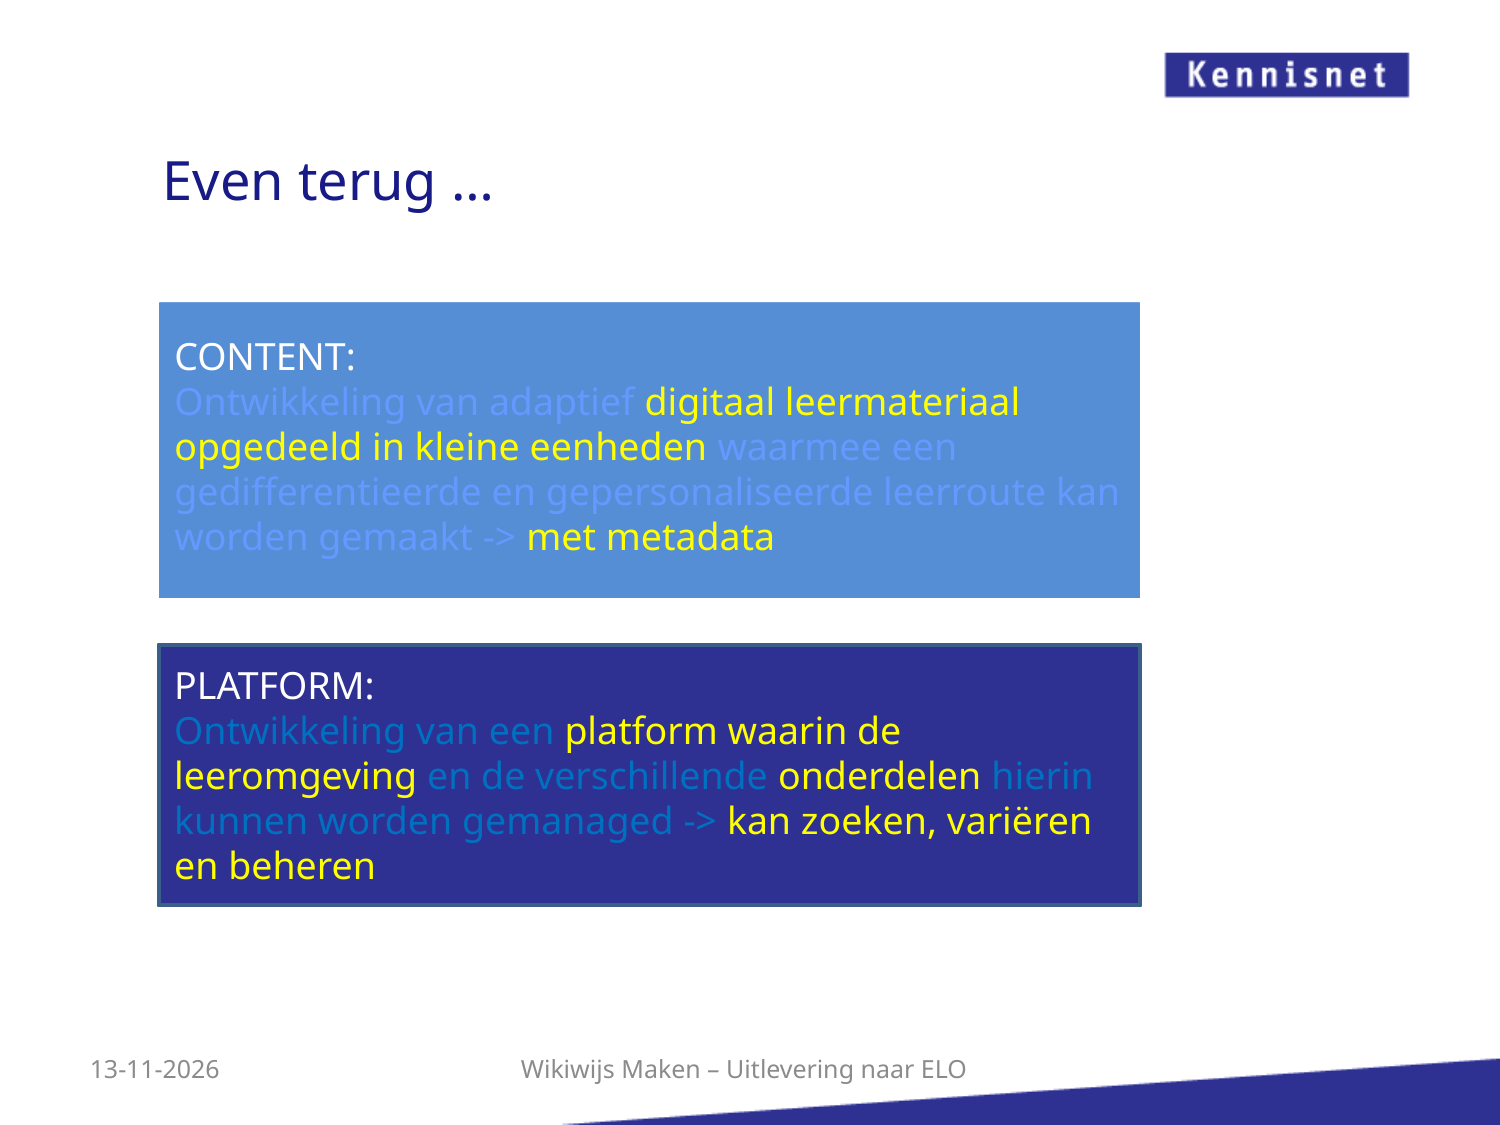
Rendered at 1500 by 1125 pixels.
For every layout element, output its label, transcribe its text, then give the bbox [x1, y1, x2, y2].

picture [0, 0, 1500, 1125]
text_box CONTENT: Ontwikkeling van adaptief digitaal leermateriaal opgedeeld in kleine eenheden waarmee een gedifferentieerde en gepersonaliseerde leerroute kan worden gemaakt -> met metadata [159, 302, 1140, 598]
text_box PLATFORM: Ontwikkeling van een platform waarin de leeromgeving en de verschillende onderdelen hierin kunnen worden gemanaged -> kan zoeken, variëren en beheren [157, 643, 1142, 907]
text_box Wikiwijs Maken – Uitlevering naar ELO [312, 1045, 1176, 1106]
text_box 26-5-2014 [75, 1045, 278, 1106]
title Even terug … [147, 113, 1141, 244]
